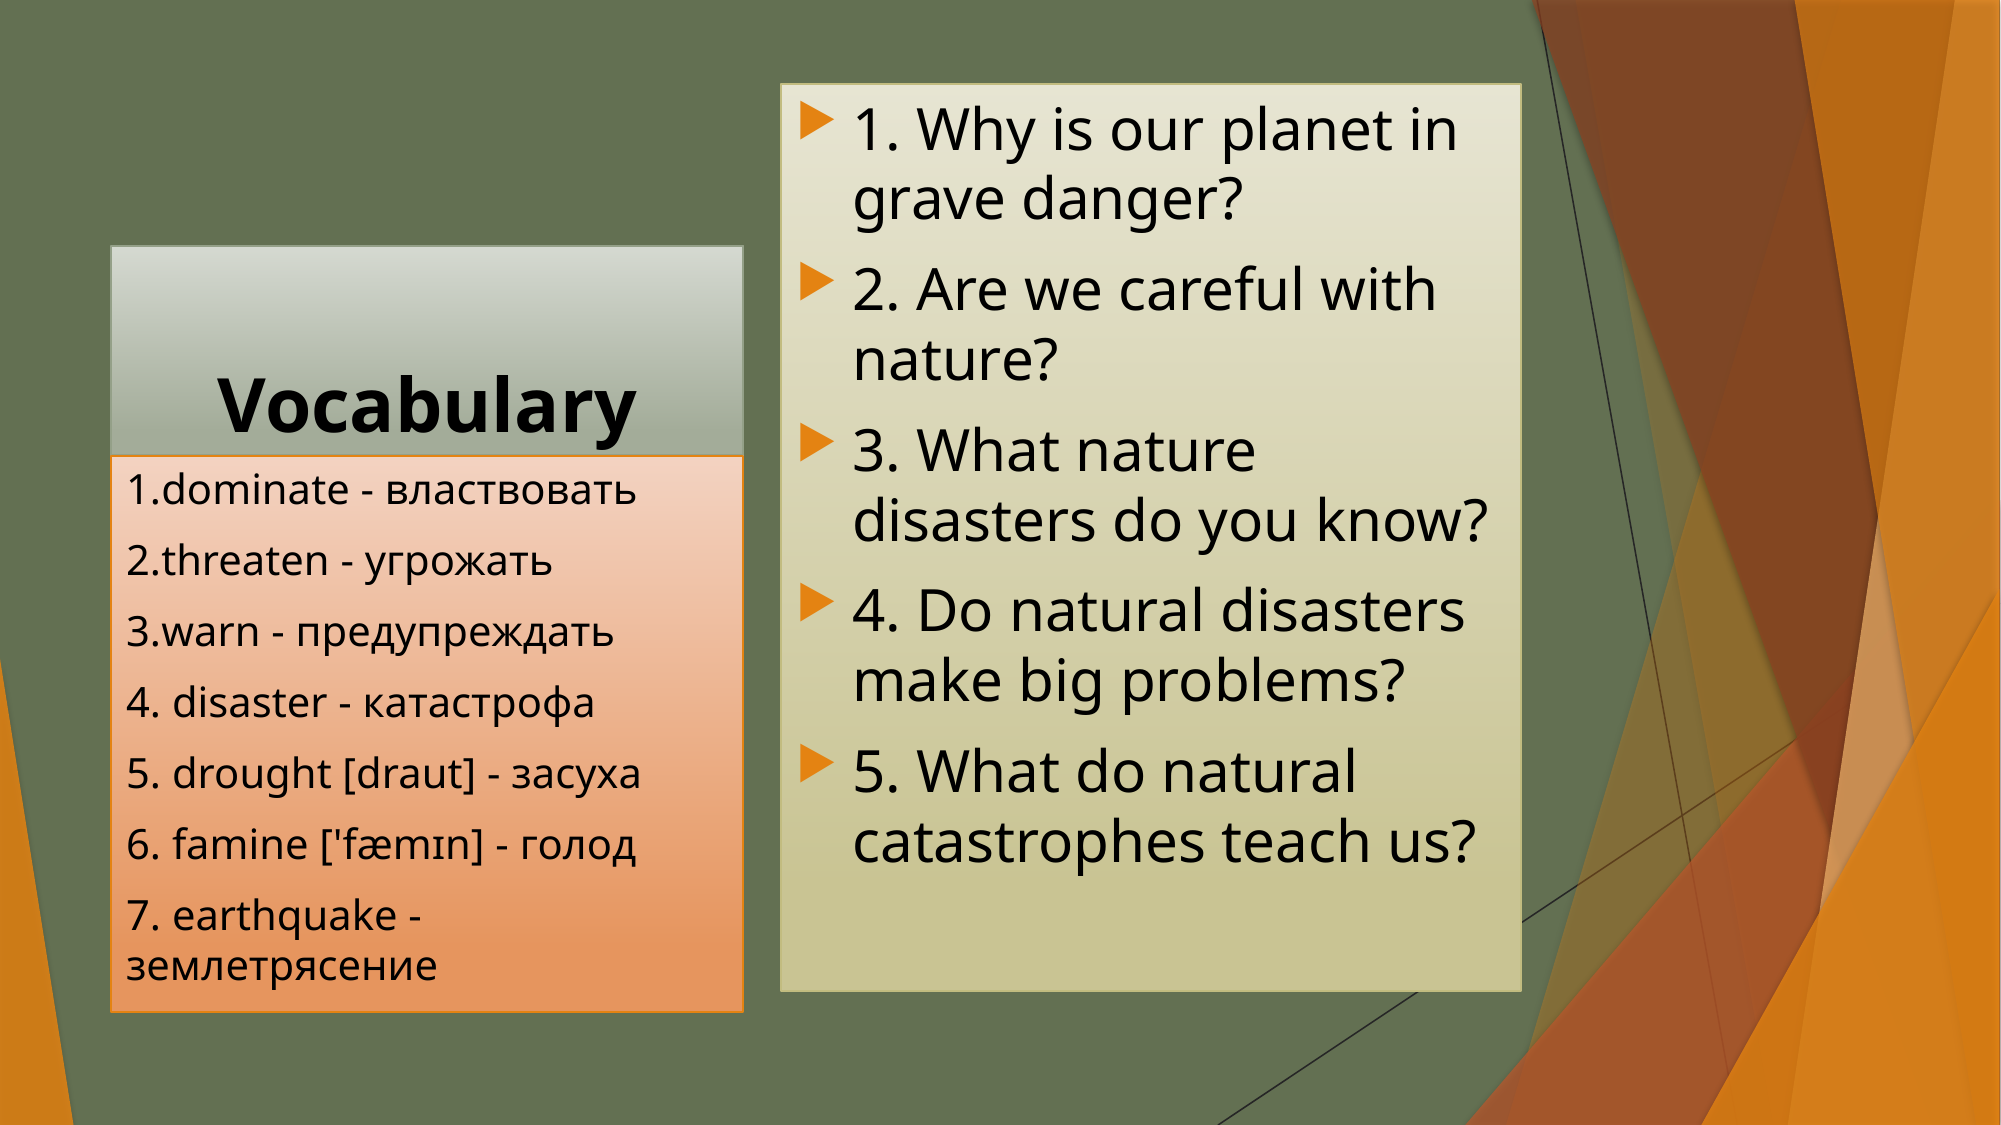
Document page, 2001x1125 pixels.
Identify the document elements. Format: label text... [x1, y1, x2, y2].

title Vocabulary [110, 245, 744, 455]
list 1. Why is our planet in grave danger? 2. Are we careful with nature? 3. What nature disasters do you know? 4. Do natural disasters make big problems? 5. What do natural catastrophes teach us? [780, 83, 1522, 992]
list 1.dominate - властвовать 2.threaten - угрожать 3.warn - предупреждать 4. disaster - катастрофа 5. drought [draut] - засуха 6. famine ['fæmɪn] - голод 7. earthquake - землетрясение [110, 455, 744, 1013]
